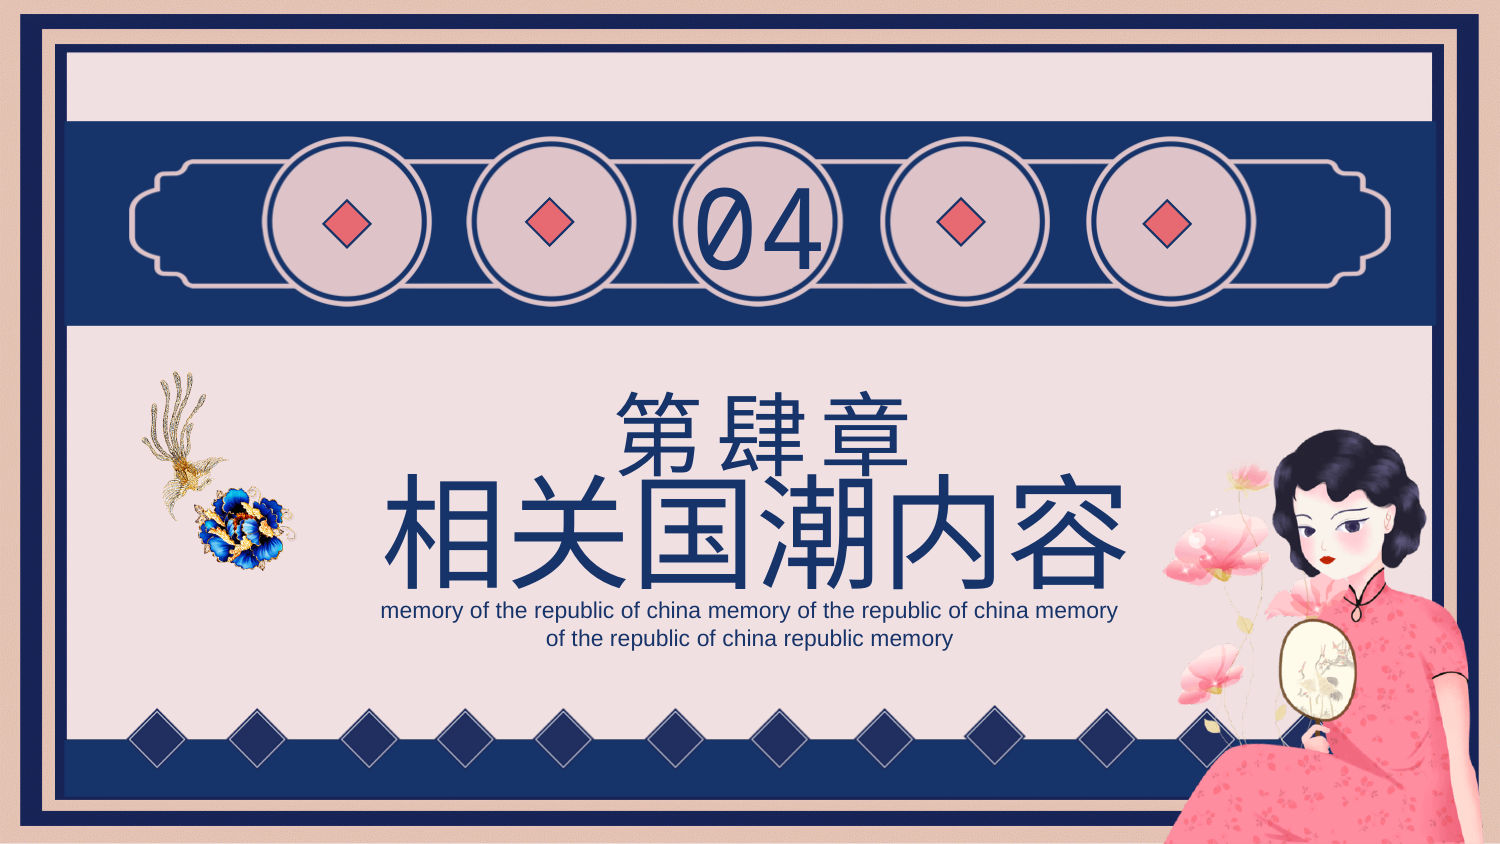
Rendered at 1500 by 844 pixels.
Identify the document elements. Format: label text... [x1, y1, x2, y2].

picture [0, 0, 1500, 844]
text_box 相关国潮内容 [366, 446, 1112, 588]
text_box memory of the republic of china memory of the republic of china memory of the republic of china republic memory [362, 588, 1112, 659]
text_box 第肆章 [597, 370, 928, 446]
